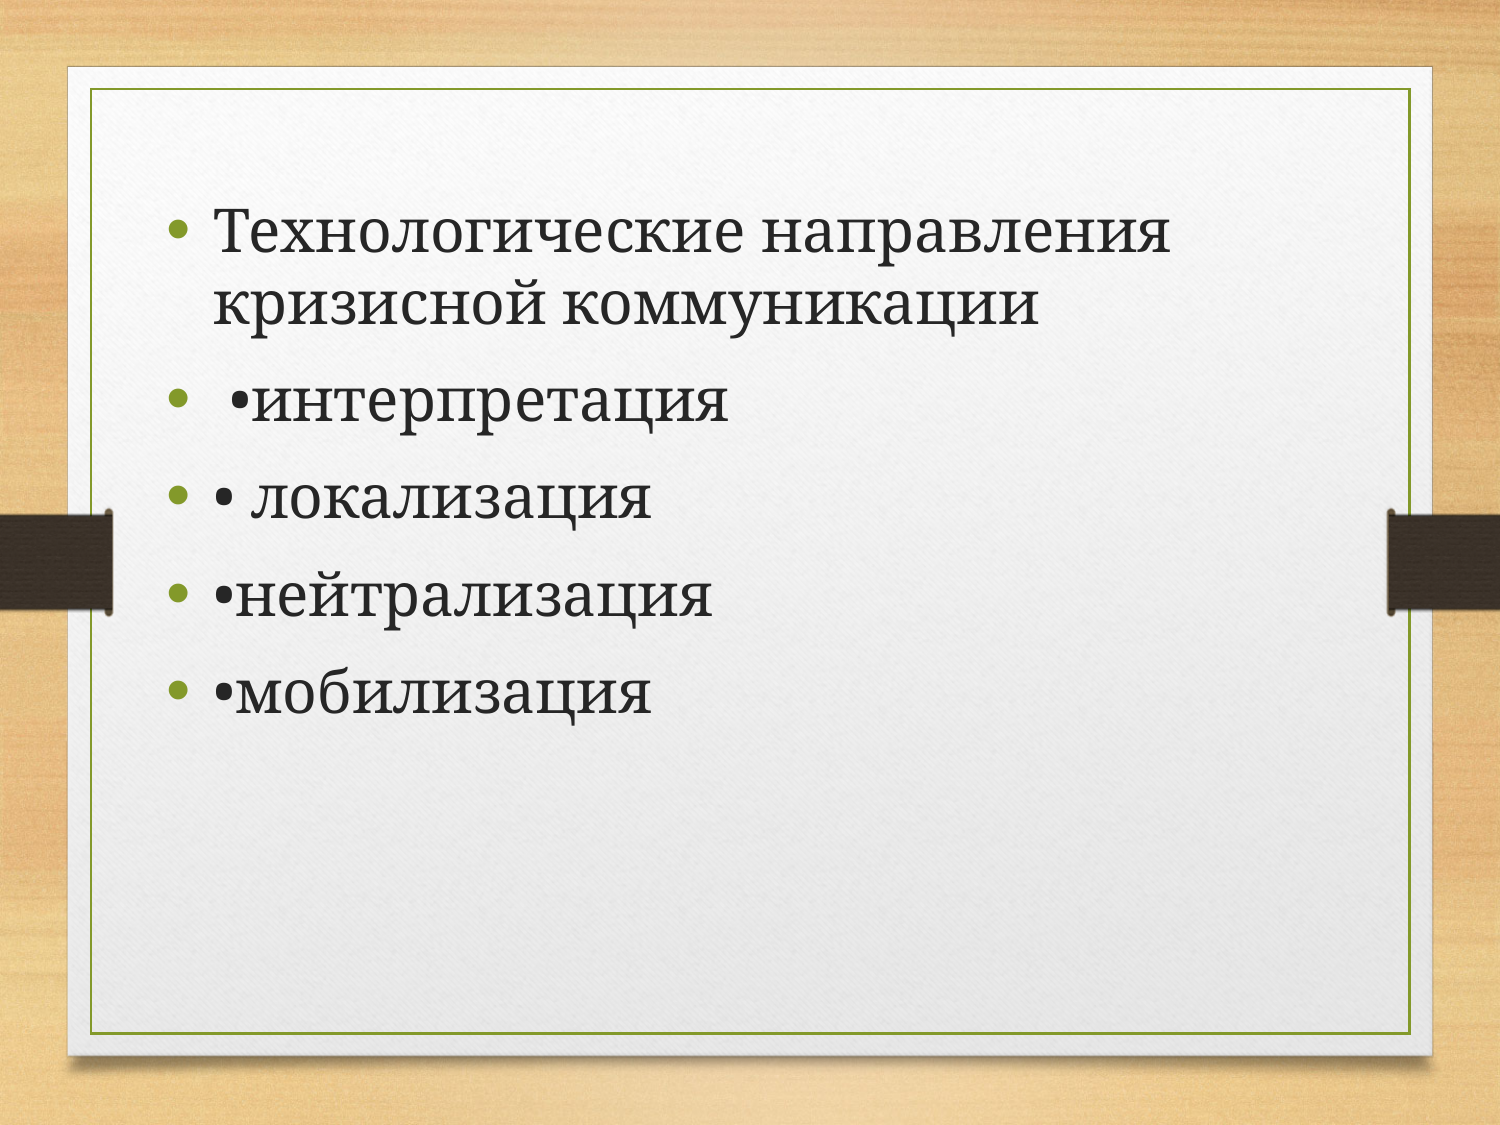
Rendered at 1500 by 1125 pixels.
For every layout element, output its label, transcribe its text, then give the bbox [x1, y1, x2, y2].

list Технологические направления кризисной коммуникации •интерпретация • локализация •нейтрализация •мобилизация [151, 184, 1500, 928]
picture [0, 0, 1500, 1125]
